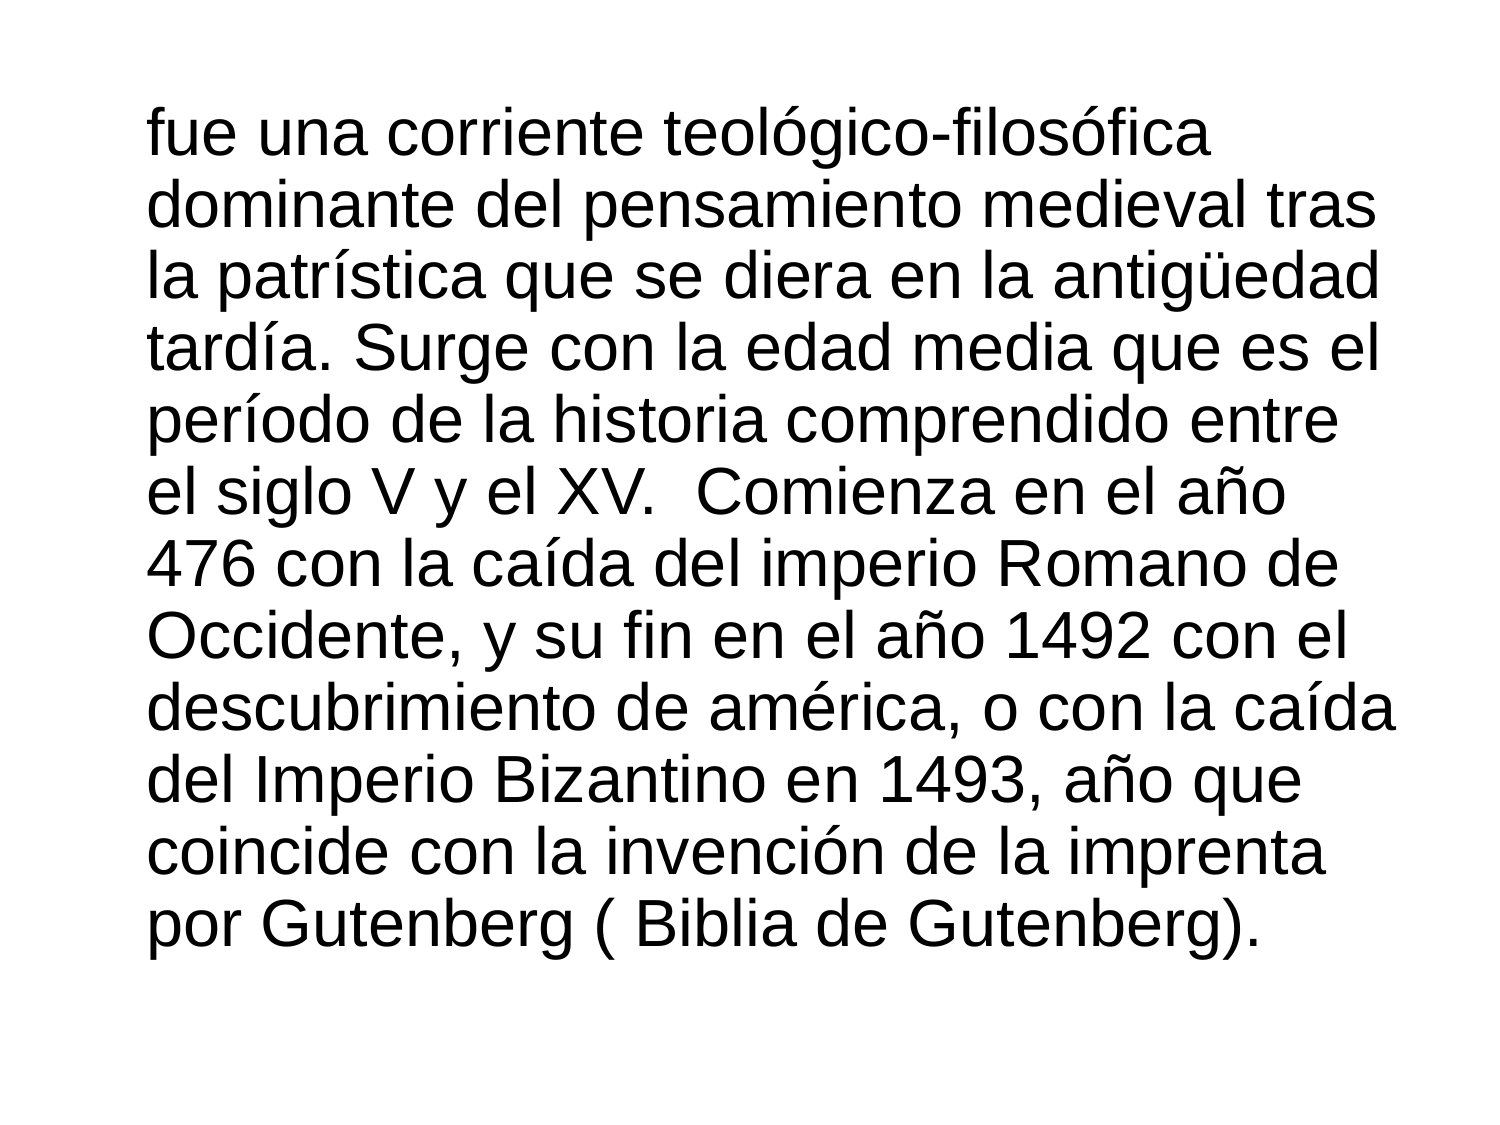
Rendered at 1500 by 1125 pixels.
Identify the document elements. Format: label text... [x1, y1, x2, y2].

list fue una corriente teológico-filosófica dominante del pensamiento medieval tras la patrística que se diera en la antigüedad tardía. Surge con la edad media que es el período de la historia comprendido entre el siglo V y el XV. Comienza en el año 476 con la caída del imperio Romano de Occidente, y su fin en el año 1492 con el descubrimiento de américa, o con la caída del Imperio Bizantino en 1493, año que coincide con la invención de la imprenta por Gutenberg ( Biblia de Gutenberg). [74, 89, 1426, 1006]
